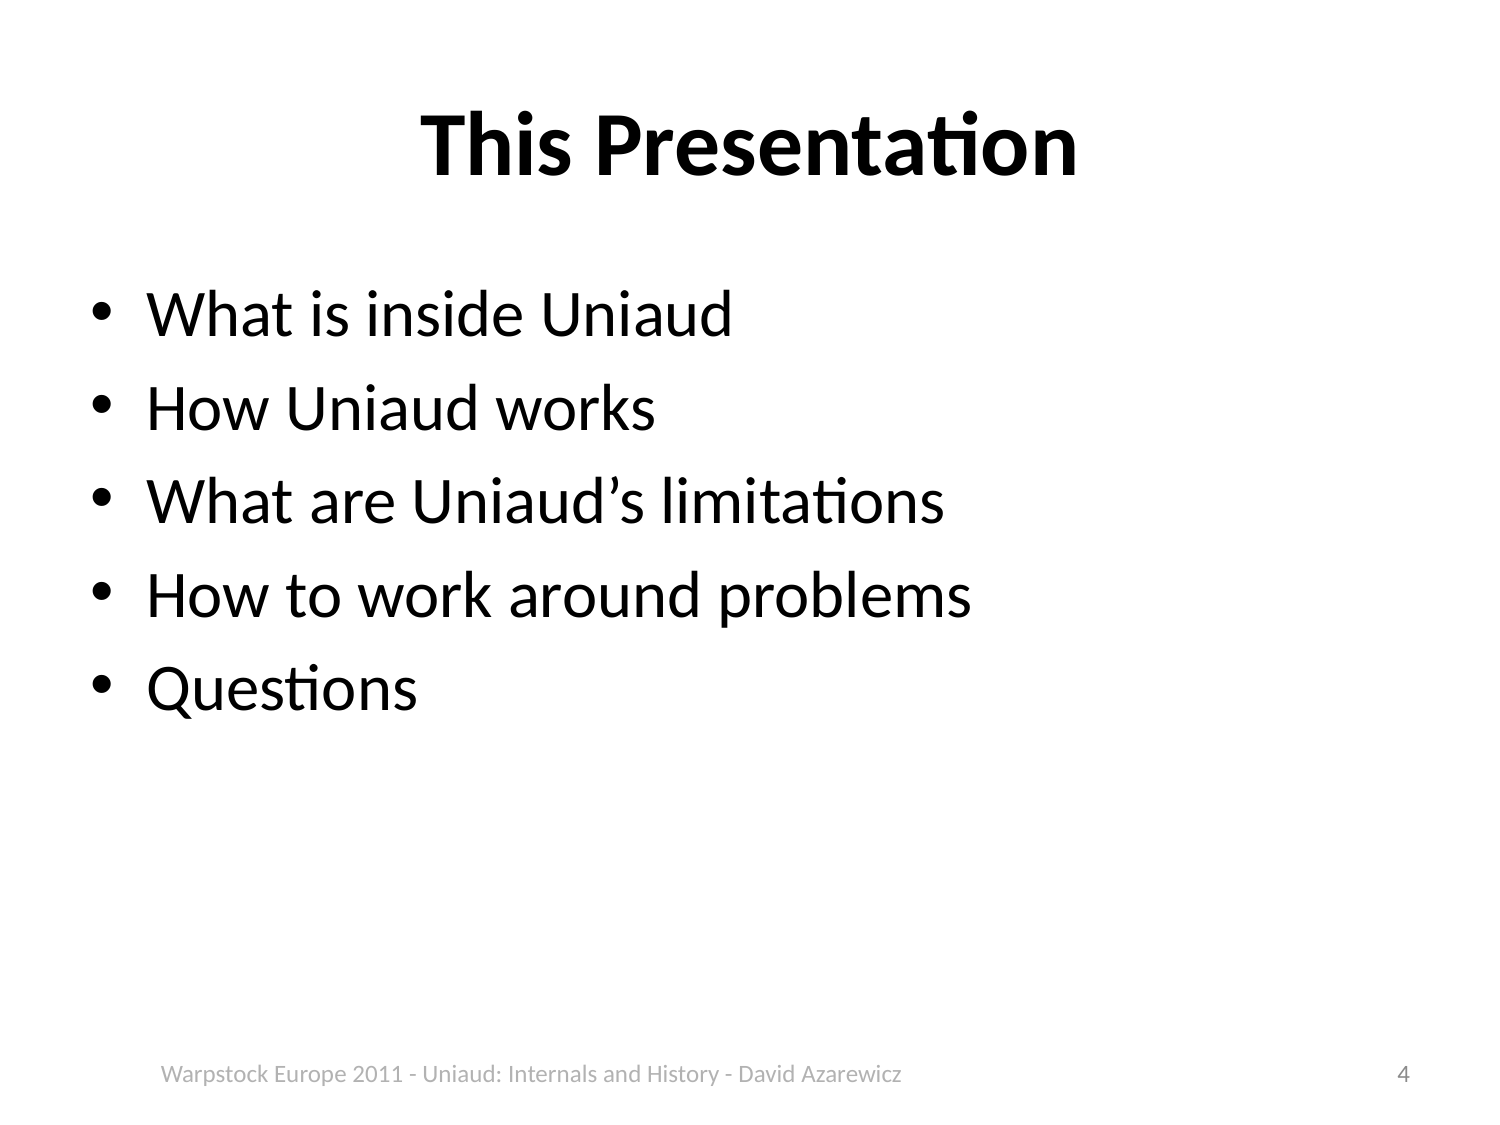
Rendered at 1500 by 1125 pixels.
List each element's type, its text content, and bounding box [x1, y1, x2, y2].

title This Presentation [75, 45, 1425, 233]
footer Warpstock Europe 2011 - Uniaud: Internals and History - David Azarewicz [76, 1042, 988, 1103]
list What is inside Uniaud How Uniaud works What are Uniaud’s limitations How to work around problems Questions [75, 262, 1425, 1005]
slide_number 4 [1074, 1042, 1425, 1103]
